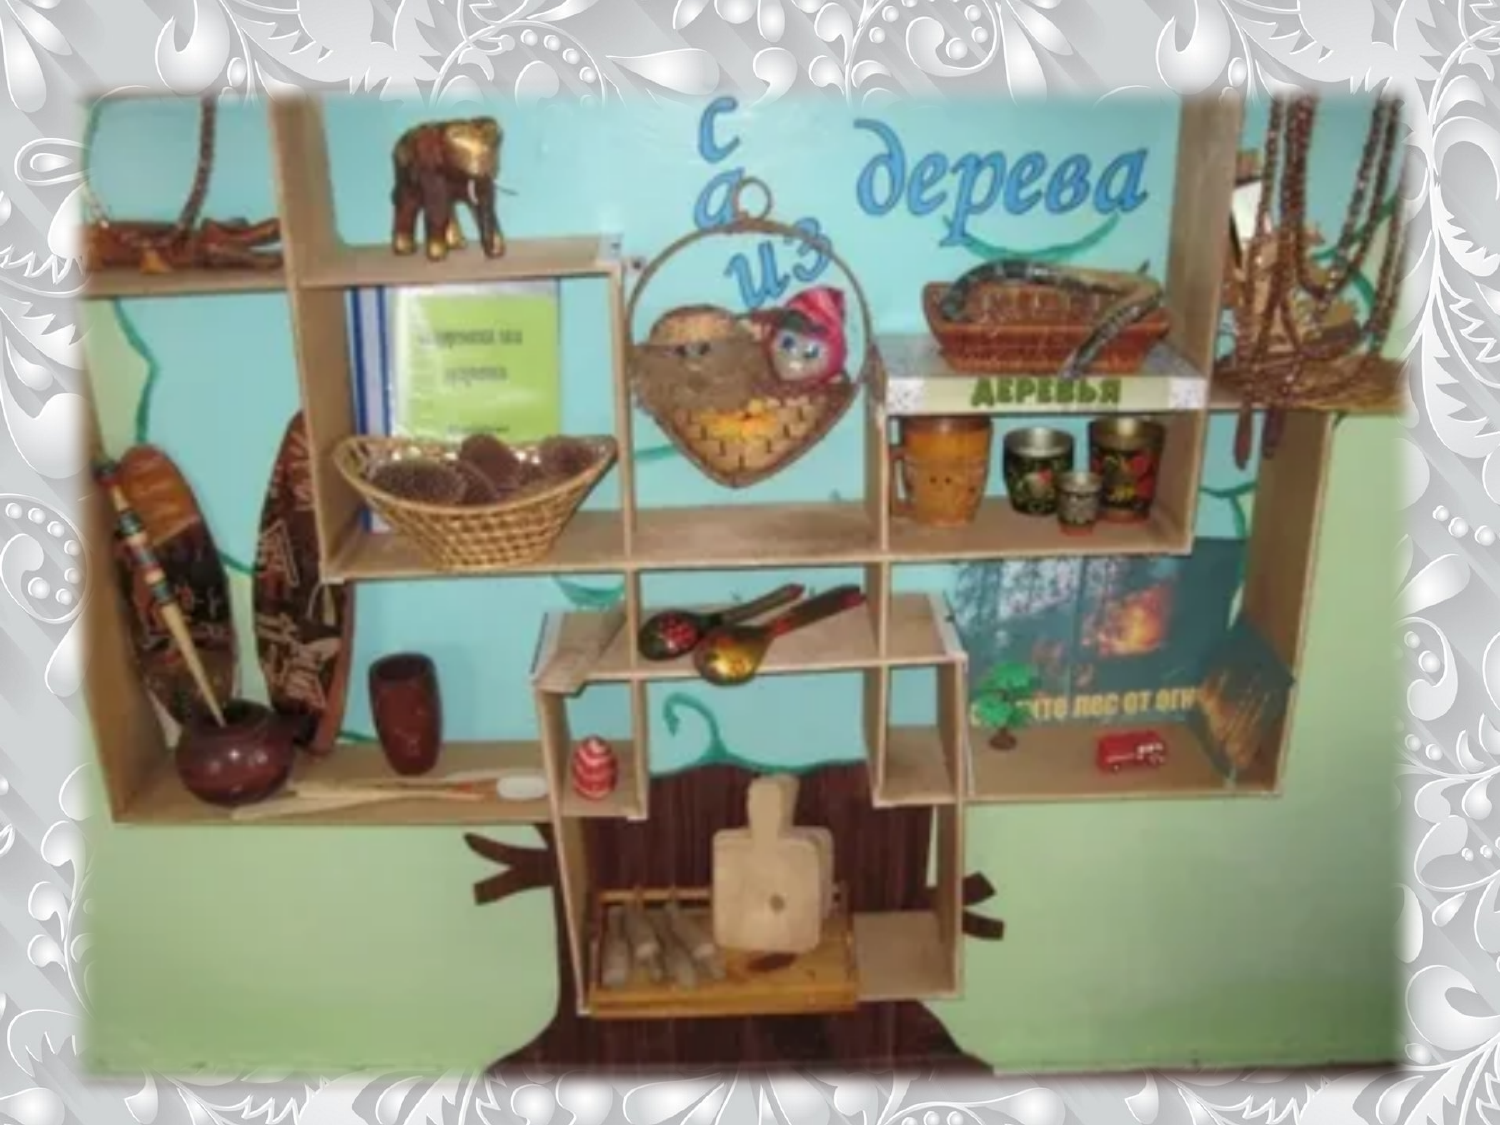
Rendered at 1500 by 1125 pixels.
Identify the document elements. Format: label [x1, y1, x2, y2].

list [64, 77, 1424, 1097]
picture [0, 0, 1500, 1125]
